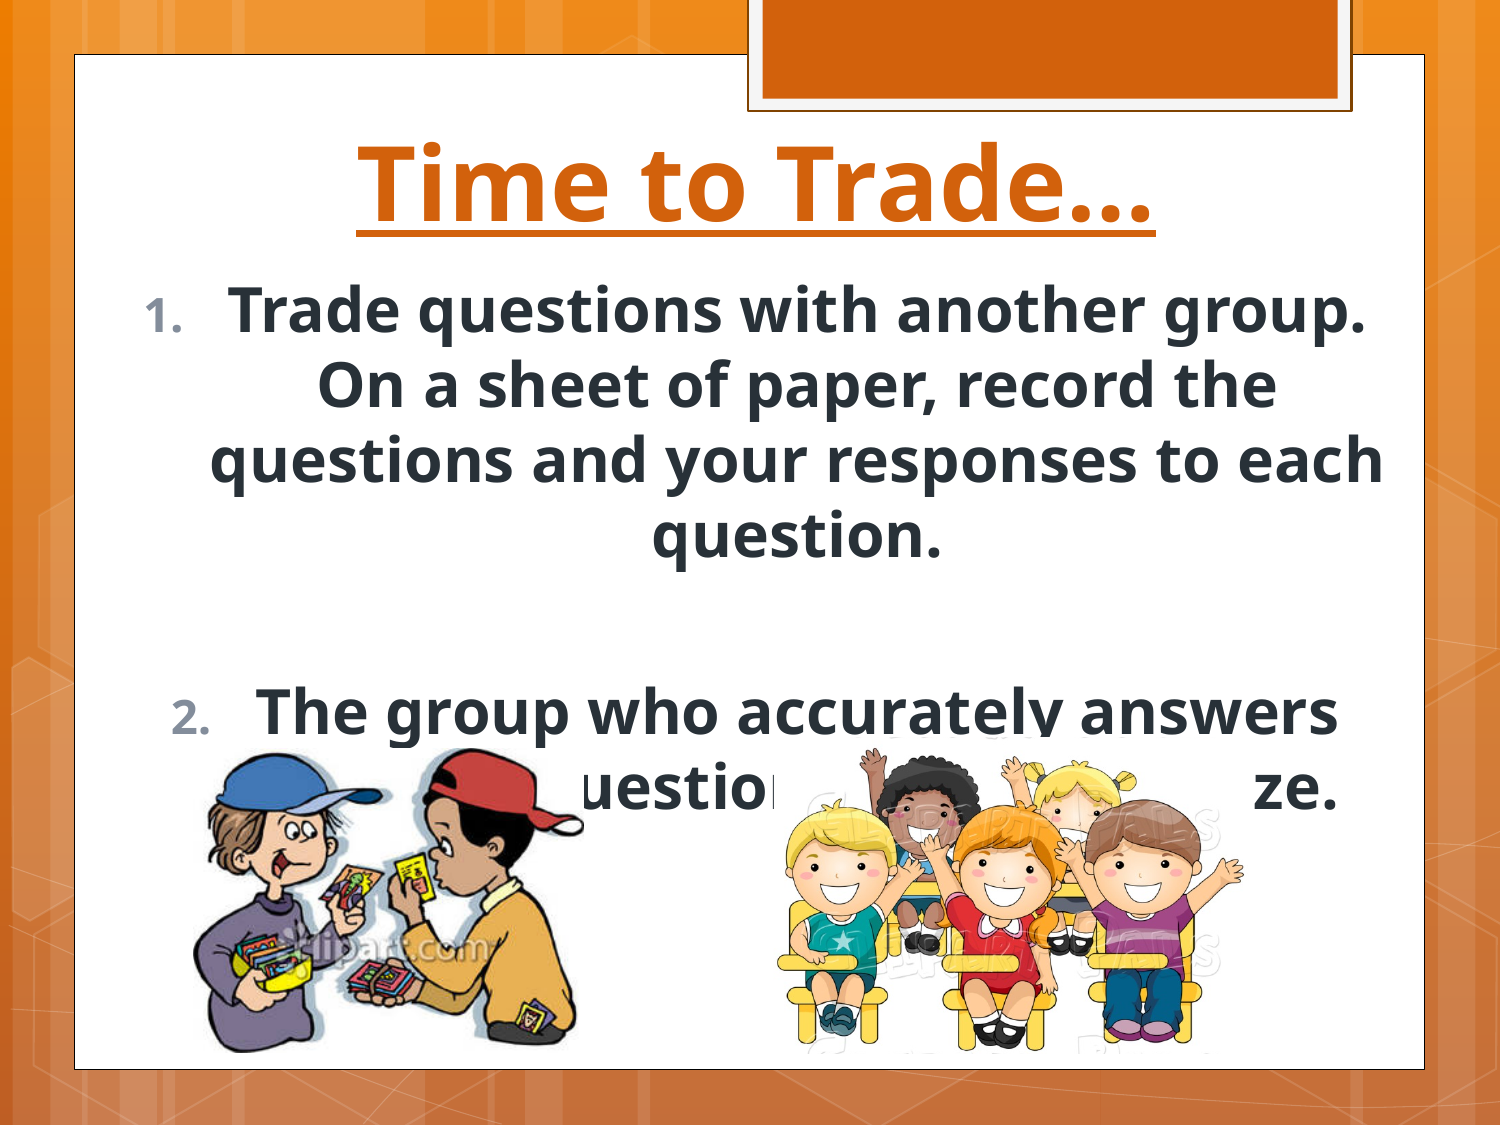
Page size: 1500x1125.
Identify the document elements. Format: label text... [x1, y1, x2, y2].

picture [193, 748, 585, 1053]
title Time to Trade… [99, 62, 1413, 250]
list Trade questions with another group. On a sheet of paper, record the questions and your responses to each question. The group who accurately answers the most questions will win a prize. [87, 262, 1413, 1013]
picture [773, 737, 1250, 1054]
